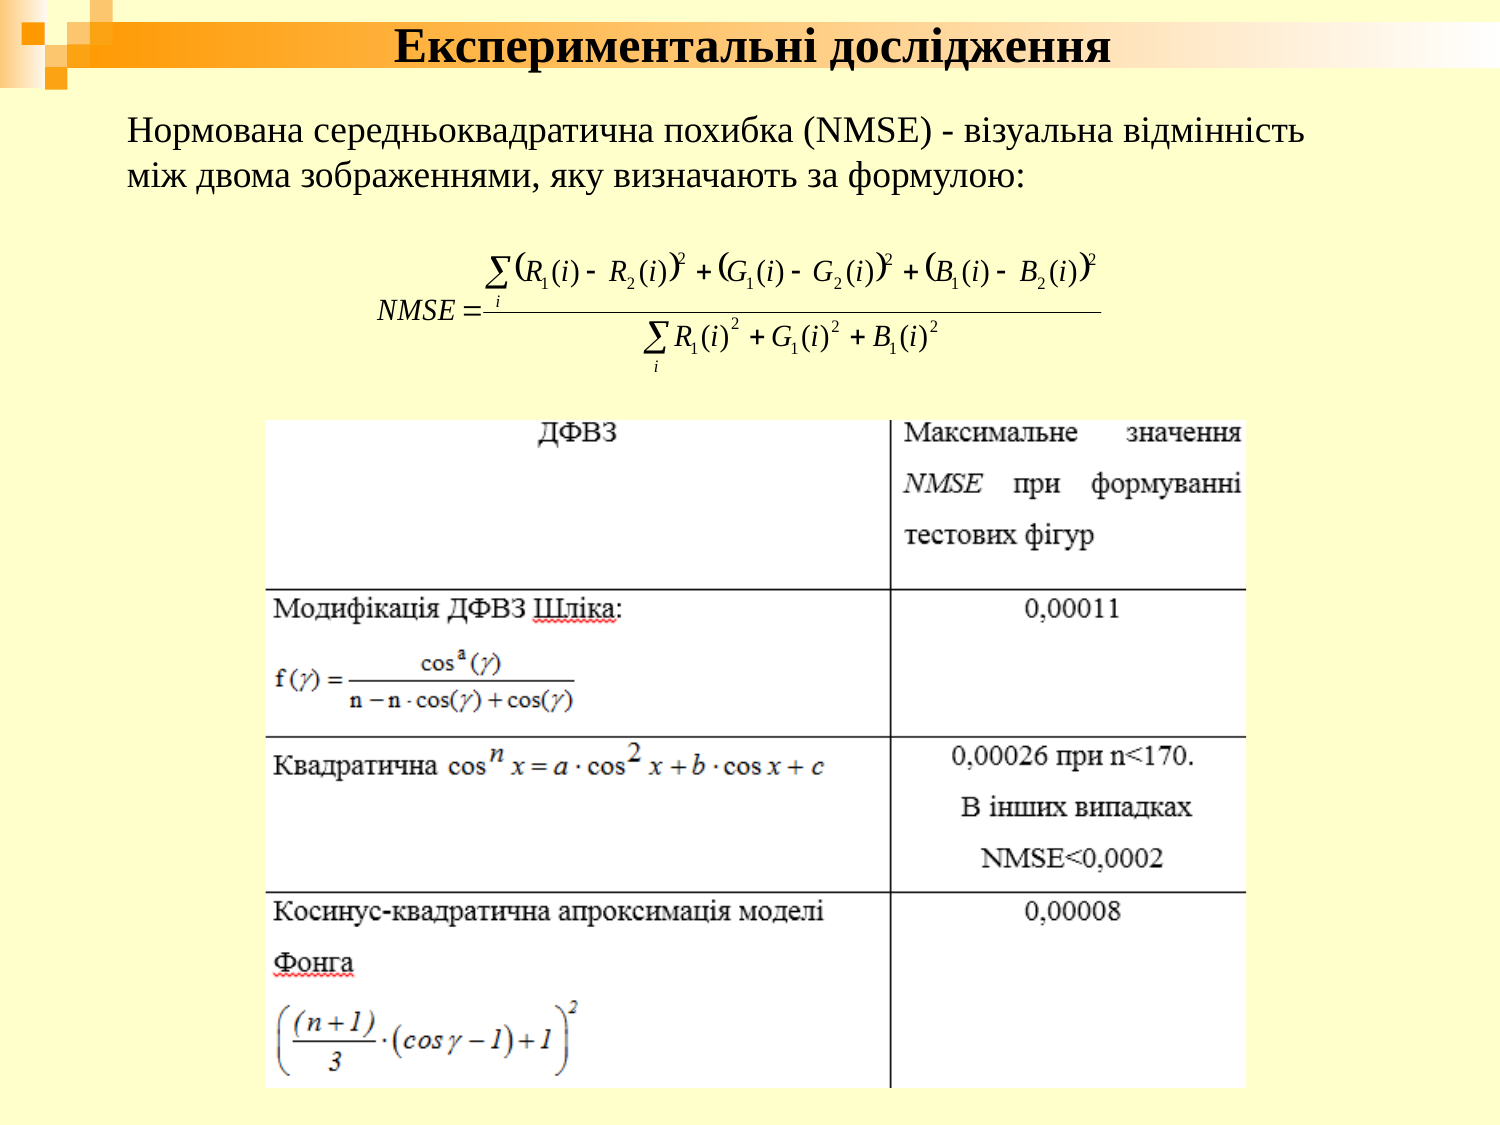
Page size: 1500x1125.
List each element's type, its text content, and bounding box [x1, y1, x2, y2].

picture [265, 420, 1247, 1088]
text_box Нормована середньоквадратична похибка (NMSE) - візуальна відмінність між двома зображеннями, яку визначають за формулою: [112, 97, 1341, 203]
title Експериментальні дослідження [378, 7, 1176, 79]
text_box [371, 245, 1107, 380]
